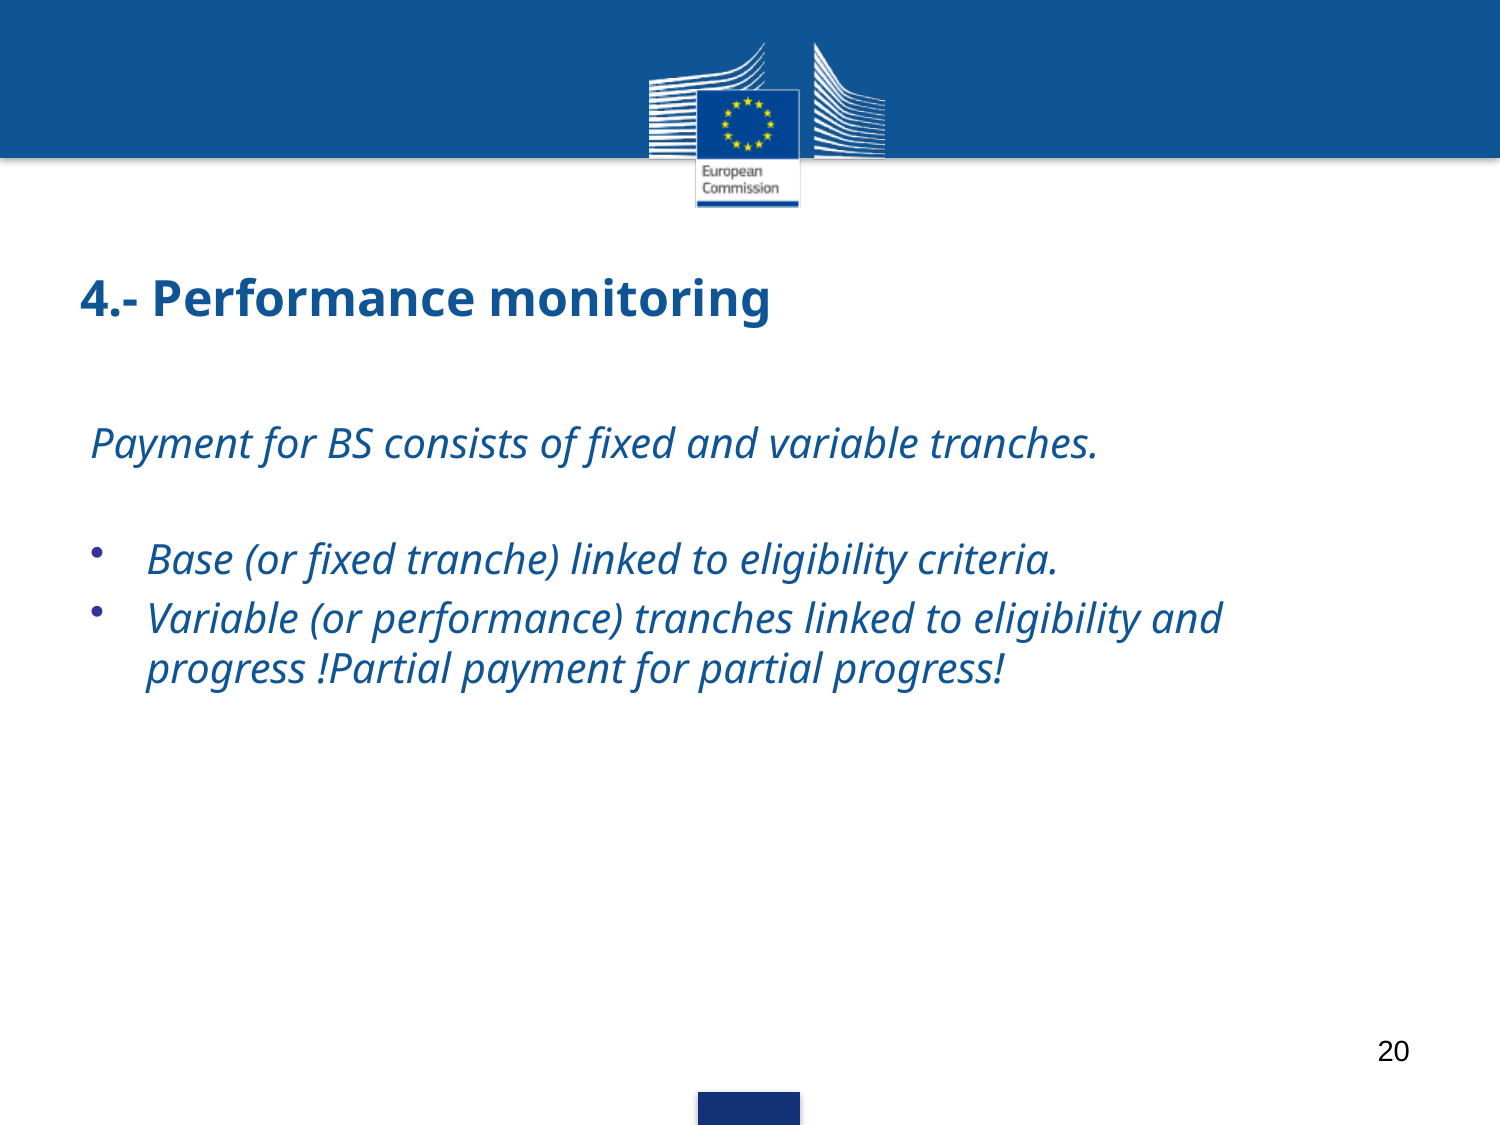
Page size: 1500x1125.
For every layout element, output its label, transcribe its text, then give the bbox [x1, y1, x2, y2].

list Payment for BS consists of fixed and variable tranches. Base (or fixed tranche) linked to eligibility criteria. Variable (or performance) tranches linked to eligibility and progress !Partial payment for partial progress! [75, 408, 1425, 988]
slide_number 20 [1074, 1024, 1426, 1103]
picture [649, 42, 885, 208]
title 4.- Performance monitoring [64, 219, 1415, 374]
